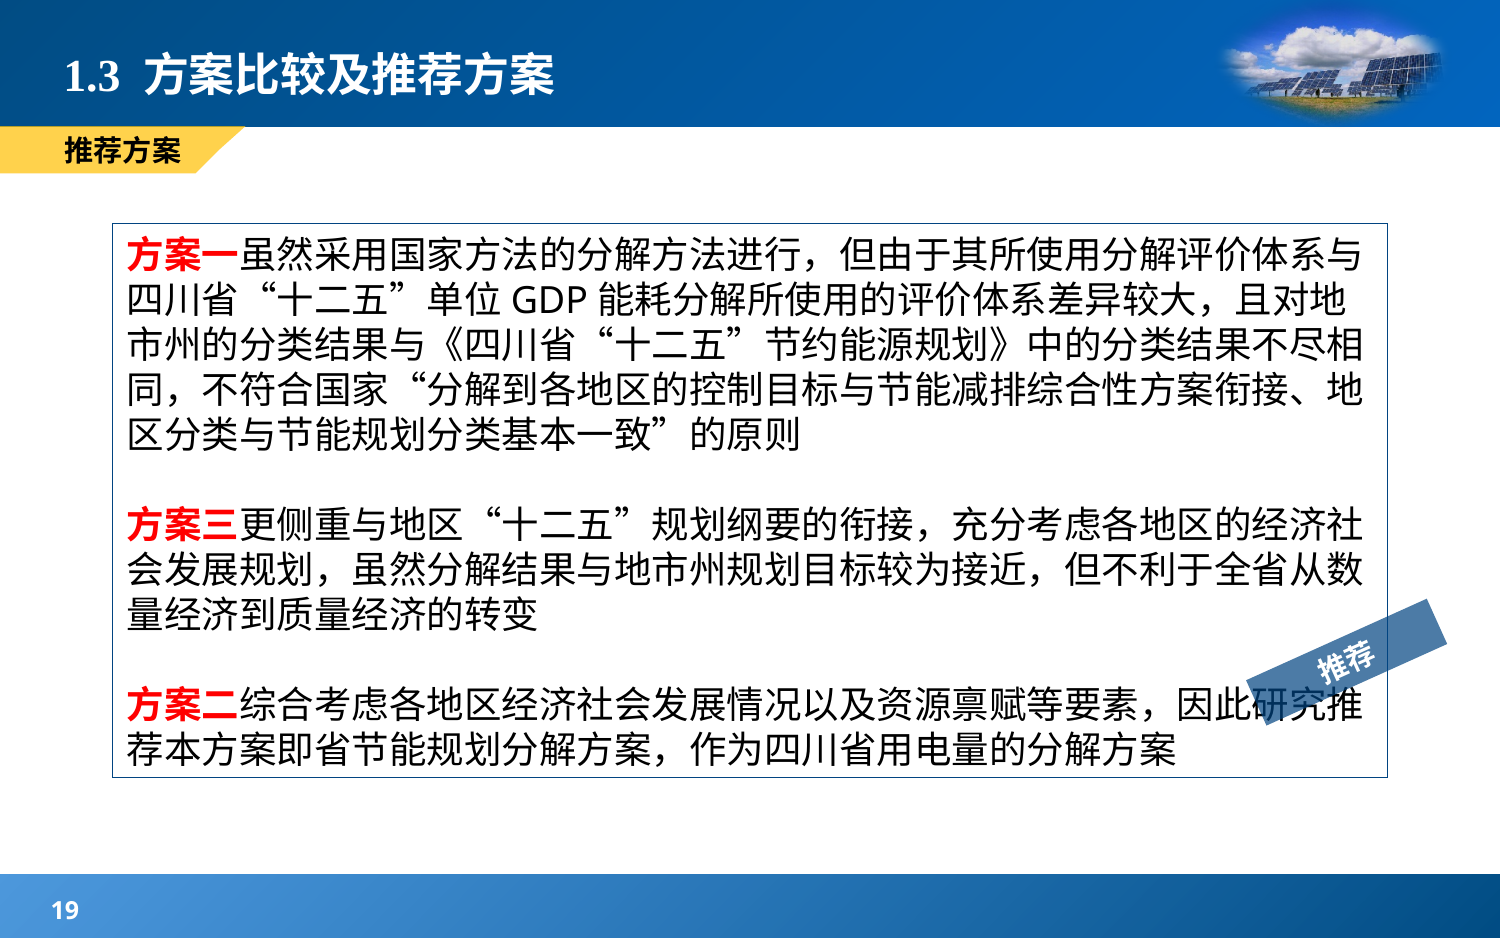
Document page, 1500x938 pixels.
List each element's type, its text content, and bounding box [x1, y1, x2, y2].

text_box 方案一虽然采用国家方法的分解方法进行，但由于其所使用分解评价体系与四川省“十二五”单位GDP能耗分解所使用的评价体系差异较大，且对地市州的分类结果与《四川省“十二五”节约能源规划》中的分类结果不尽相同，不符合国家“分解到各地区的控制目标与节能减排综合性方案衔接、地区分类与节能规划分类基本一致”的原则 方案三更侧重与地区“十二五”规划纲要的衔接，充分考虑各地区的经济社会发展规划，虽然分解结果与地市州规划目标较为接近，但不利于全省从数量经济到质量经济的转变 方案二综合考虑各地区经济社会发展情况以及资源禀赋等要素，因此研究推荐本方案即省节能规划分解方案，作为四川省用电量的分解方案 [112, 223, 1388, 778]
text_box 推荐方案 [0, 124, 248, 176]
picture [1233, 6, 1433, 113]
text_box 推荐 [1246, 598, 1448, 726]
title 1.3 方案比较及推荐方案 [48, 19, 1005, 127]
